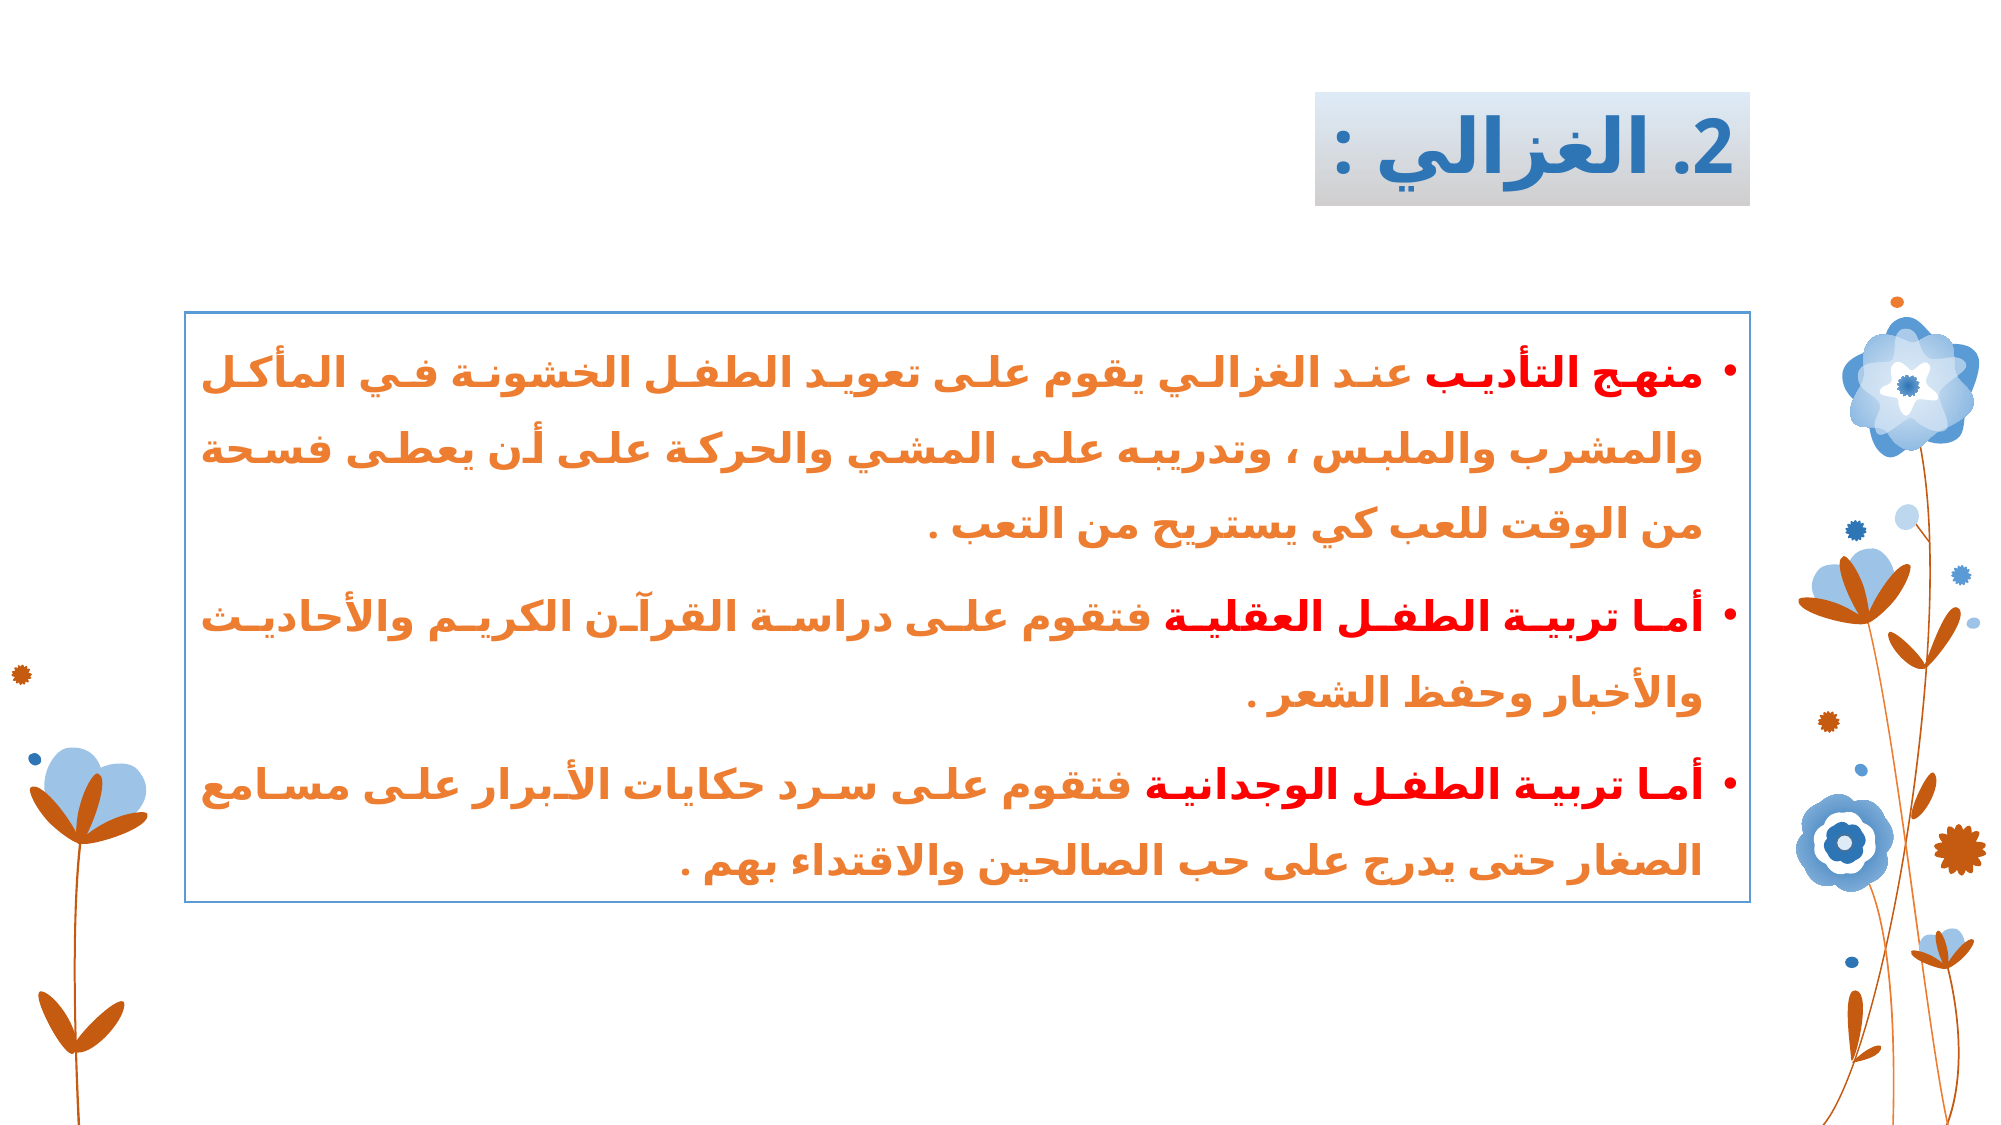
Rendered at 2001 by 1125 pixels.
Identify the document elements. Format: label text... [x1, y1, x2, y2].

list منهج التأديب عند الغزالي يقوم على تعويد الطفل الخشونة في المأكل والمشرب والملبس ، وتدريبه على المشي والحركة على أن يعطى فسحة من الوقت للعب كي يستريح من التعب . أما تربية الطفل العقلية فتقوم على دراسة القرآن الكريم والأحاديث والأخبار وحفظ الشعر . أما تربية الطفل الوجدانية فتقوم على سرد حكايات الأبرار على مسامع الصغار حتى يدرج على حب الصالحين والاقتداء بهم . [184, 311, 1751, 903]
title 2. الغزالي : [1315, 92, 1750, 206]
